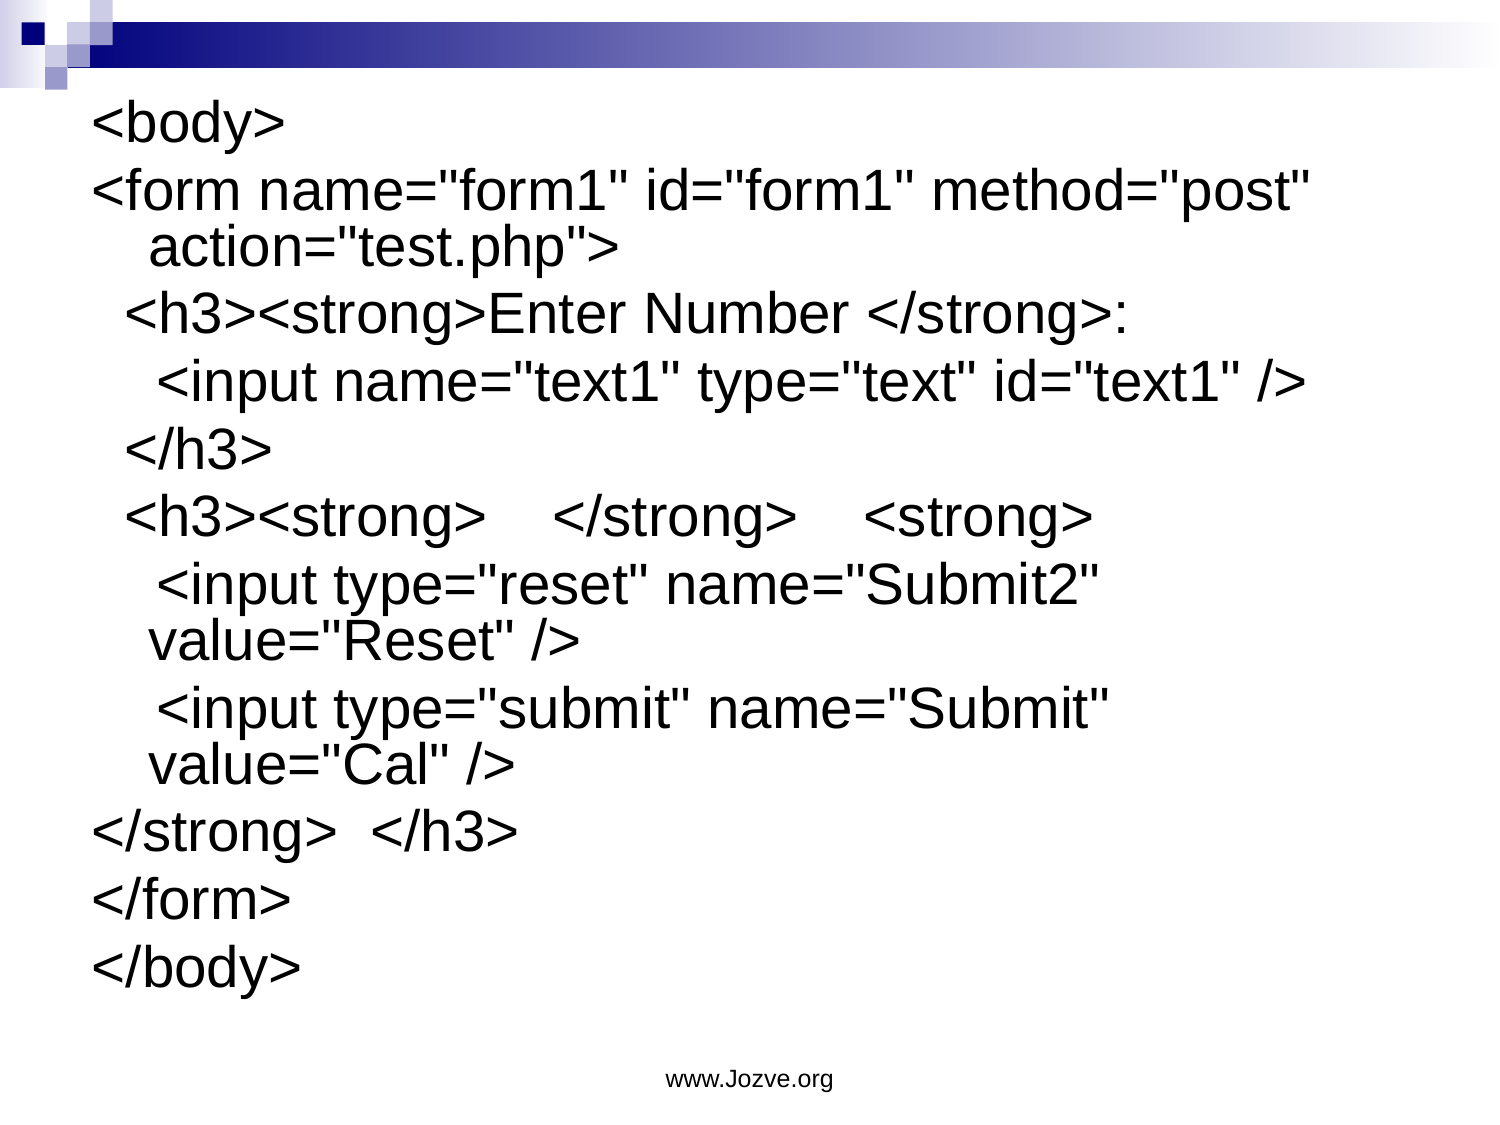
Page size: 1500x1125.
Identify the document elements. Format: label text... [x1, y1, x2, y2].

footer www.Jozve.org [512, 1024, 988, 1101]
text_box [100, 467, 1451, 1047]
list <body> <form name="form1" id="form1" method="post" action="test.php"> <h3><strong>Enter Number </strong>: <input name="text1" type="text" id="text1" /> </h3> <h3><strong> </strong> <strong> <input type="reset" name="Submit2" value="Reset" /> <input type="submit" name="Submit" value="Cal" /> </strong> </h3> </form> </body> [76, 89, 1412, 1024]
